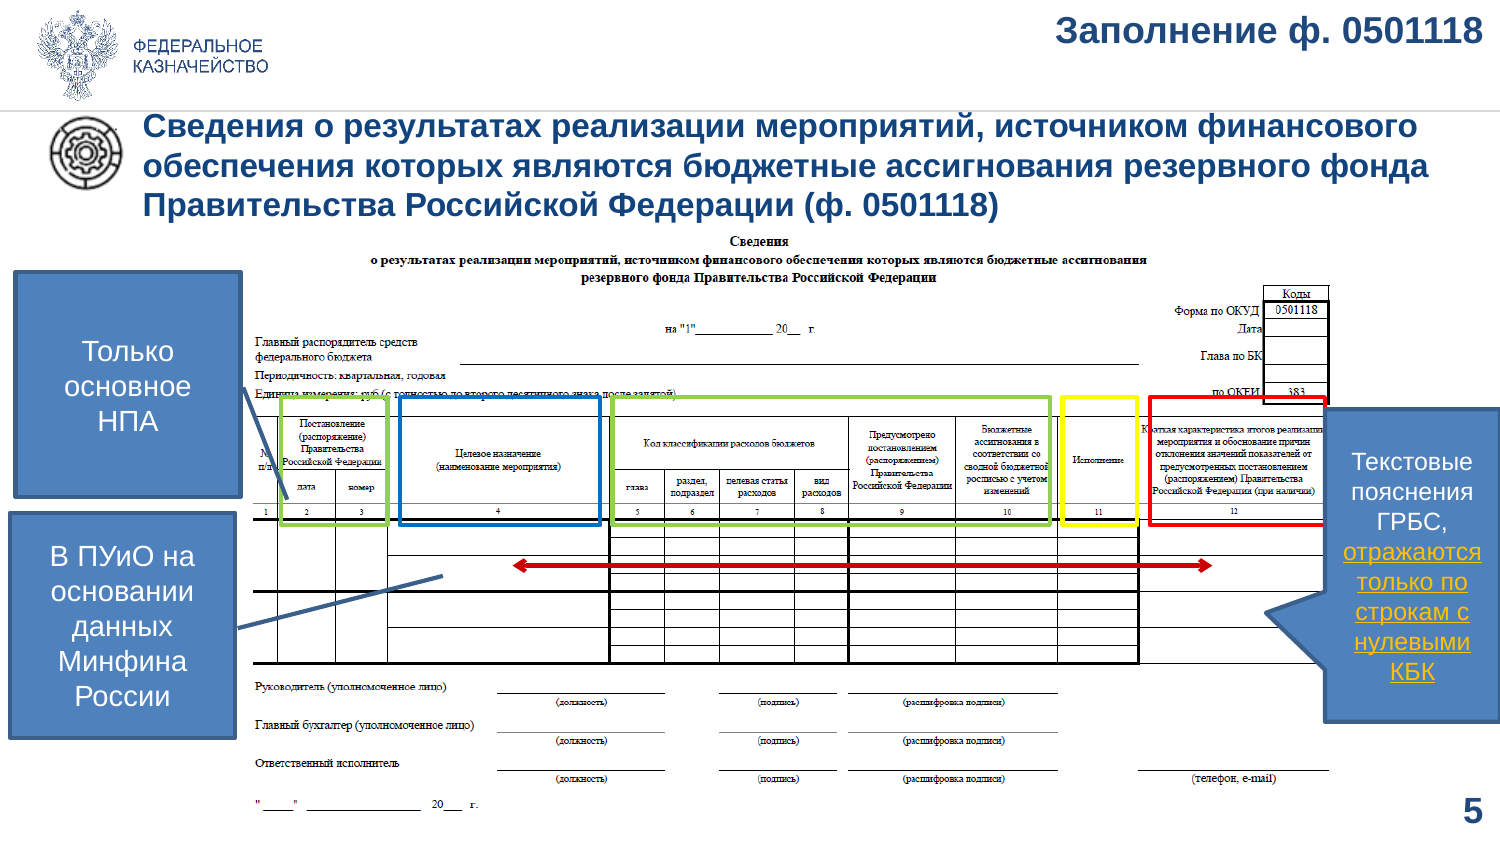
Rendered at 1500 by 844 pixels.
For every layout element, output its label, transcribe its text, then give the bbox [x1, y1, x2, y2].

picture [43, 113, 129, 194]
text_box Сведения о результатах реализации мероприятий, источником финансового обеспечения которых являются бюджетные ассигнования резервного фонда Правительства Российской Федерации (ф. 0501118) [127, 96, 1466, 231]
text_box Текстовые пояснения ГРБС, отражаются только по строкам с нулевыми КБК [1337, 407, 1500, 724]
text_box Только основное НПА [13, 270, 235, 499]
slide_number 5 [1138, 786, 1484, 831]
text_box В ПУиО на основании данных Минфина России [8, 511, 235, 740]
picture [240, 232, 1333, 818]
title Заполнение ф. 0501118 [771, 5, 1484, 96]
picture [37, 10, 268, 101]
